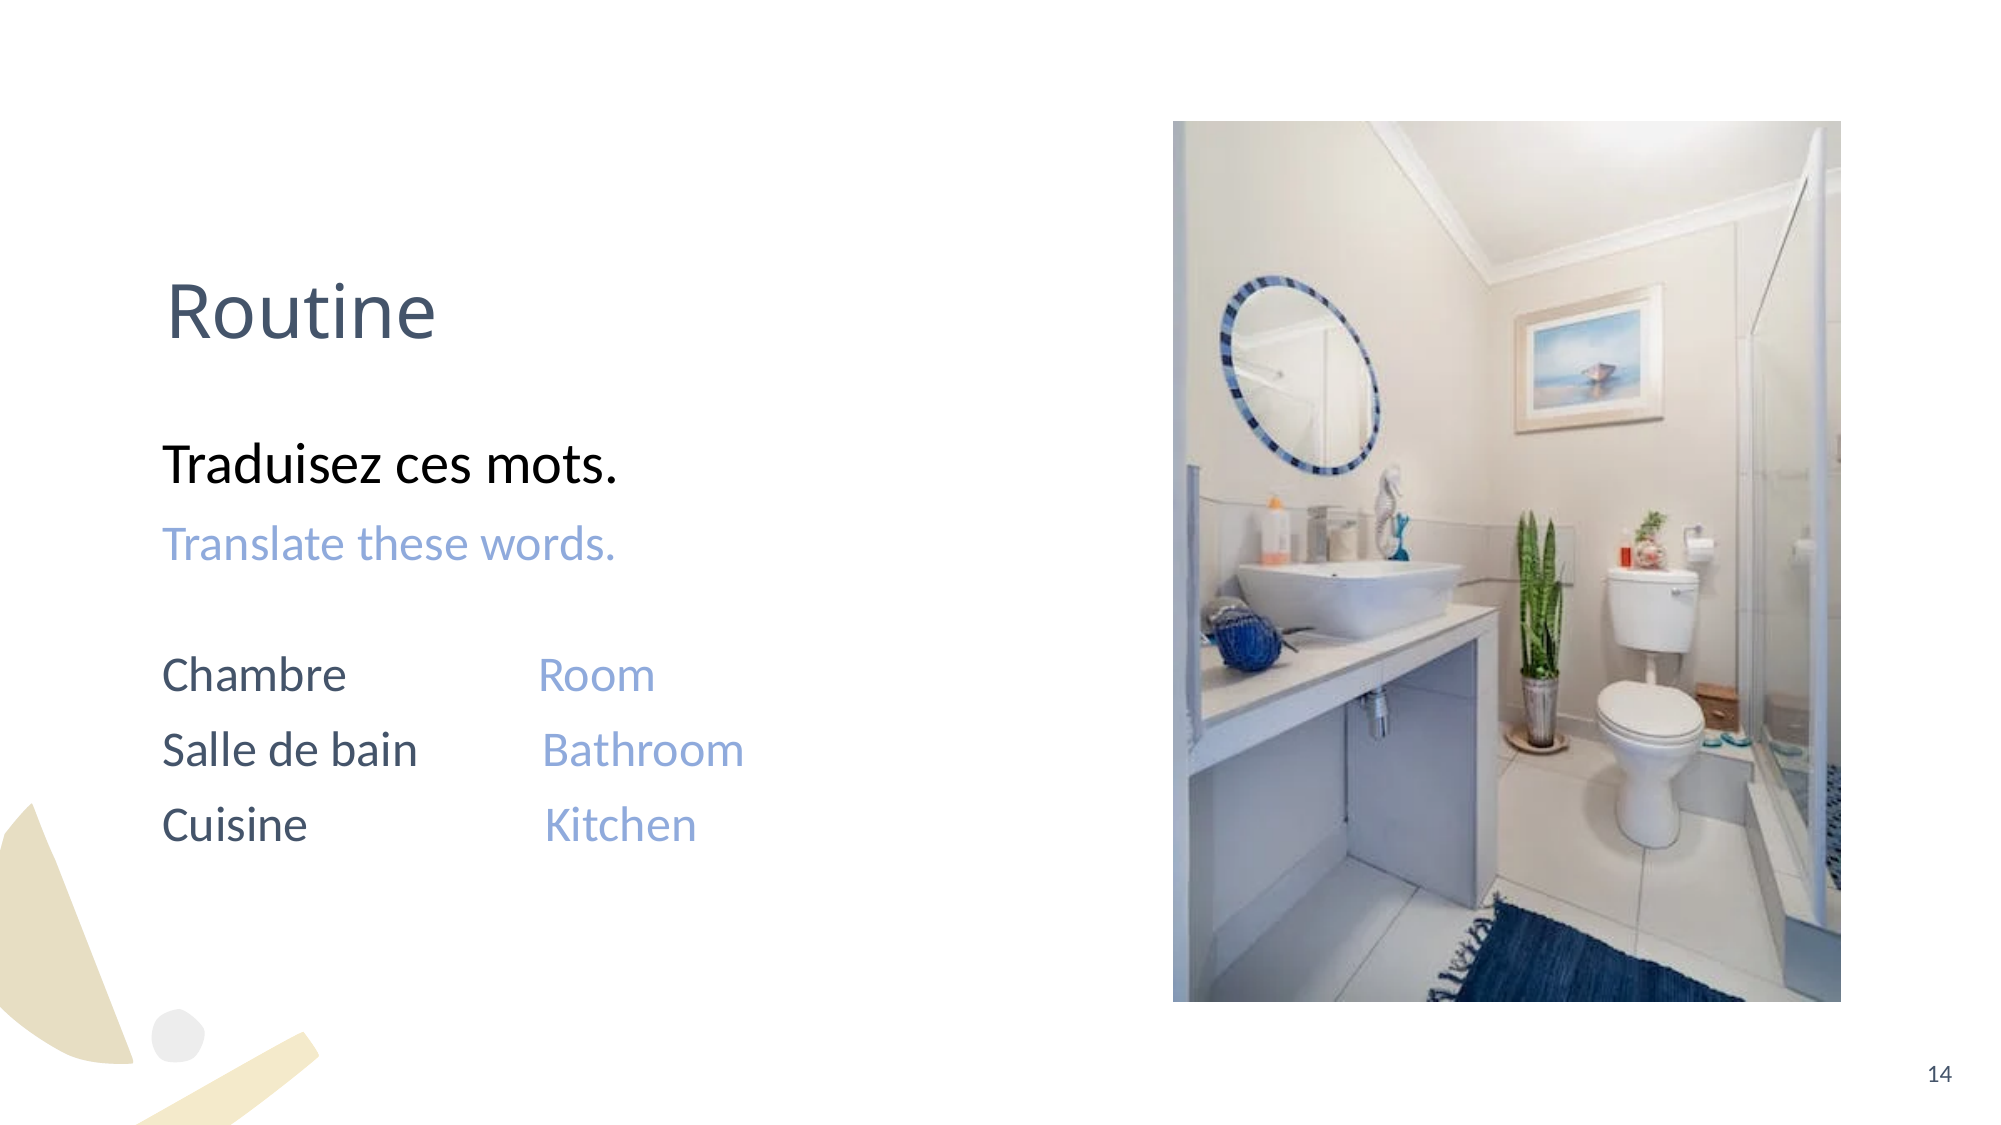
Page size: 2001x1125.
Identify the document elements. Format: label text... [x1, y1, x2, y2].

list Traduisez ces mots. Translate these words. Chambre Room Salle de bain Bathroom Cuisine Kitchen [146, 425, 1000, 1002]
slide_number 14 [1877, 1042, 1968, 1103]
picture [1173, 121, 1841, 1002]
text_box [0, 801, 322, 1125]
title Routine [150, 93, 1000, 363]
